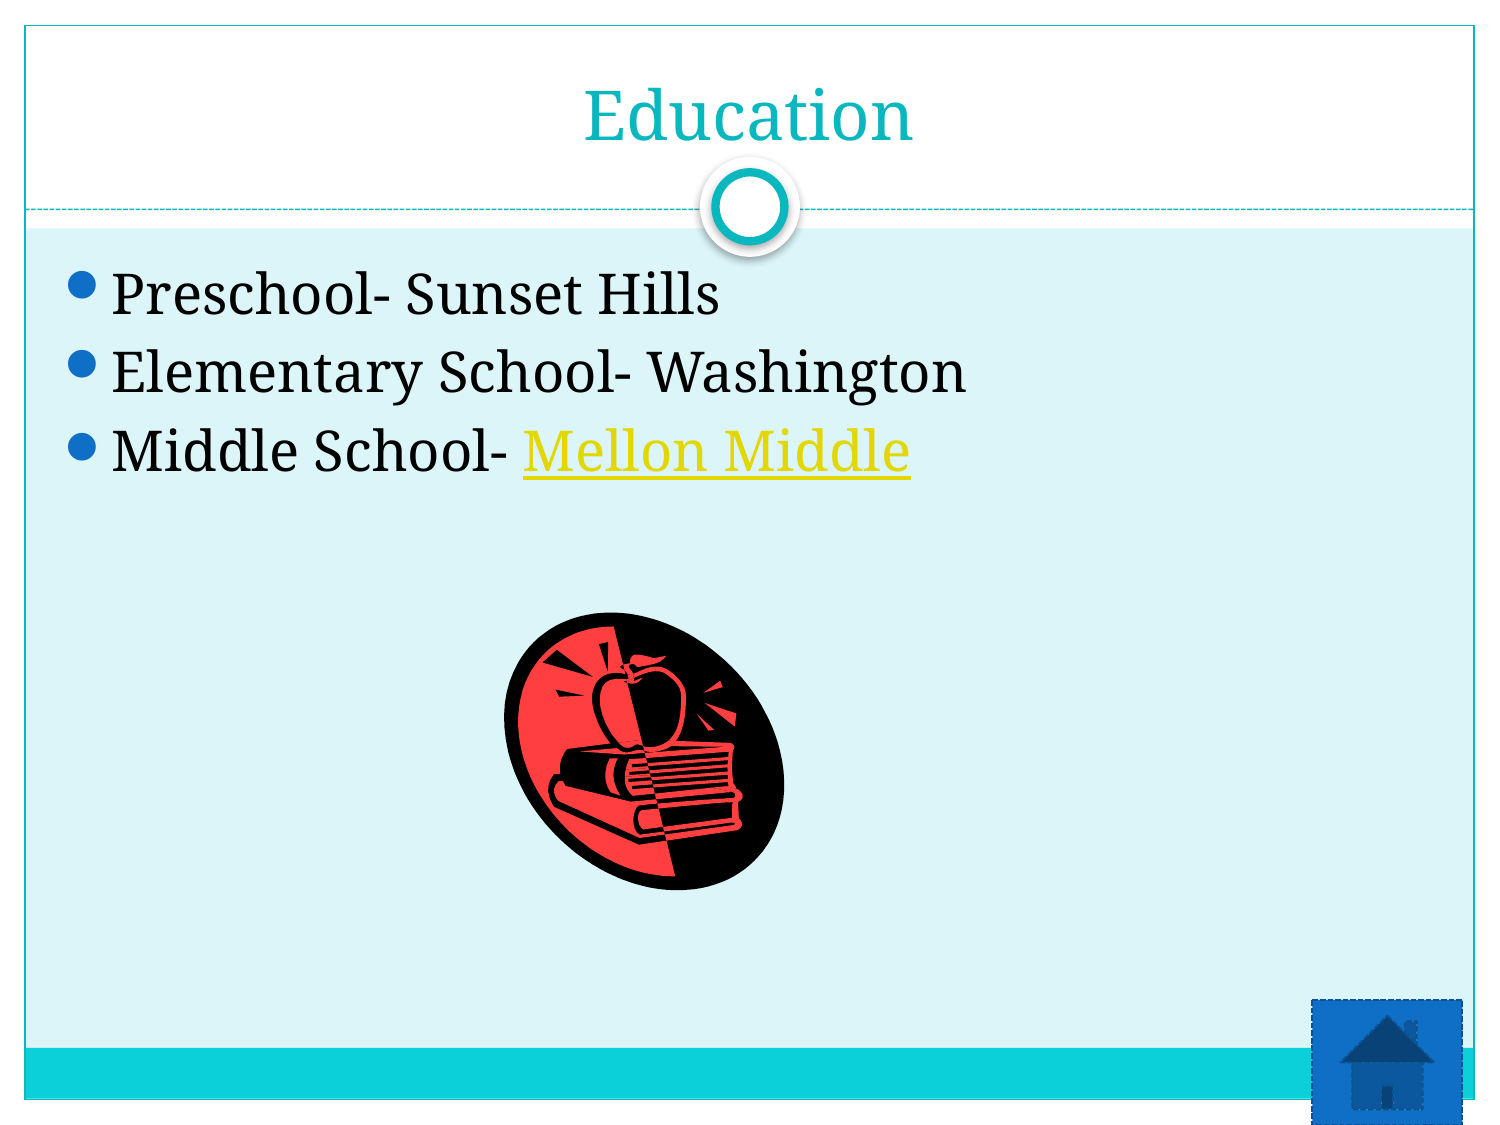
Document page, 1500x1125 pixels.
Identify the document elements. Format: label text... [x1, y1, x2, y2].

title Education [49, 37, 1450, 162]
text_box [1311, 999, 1463, 1125]
list Preschool- Sunset Hills Elementary School- Washington Middle School- Mellon Middle [49, 250, 1445, 1001]
picture [499, 612, 787, 891]
